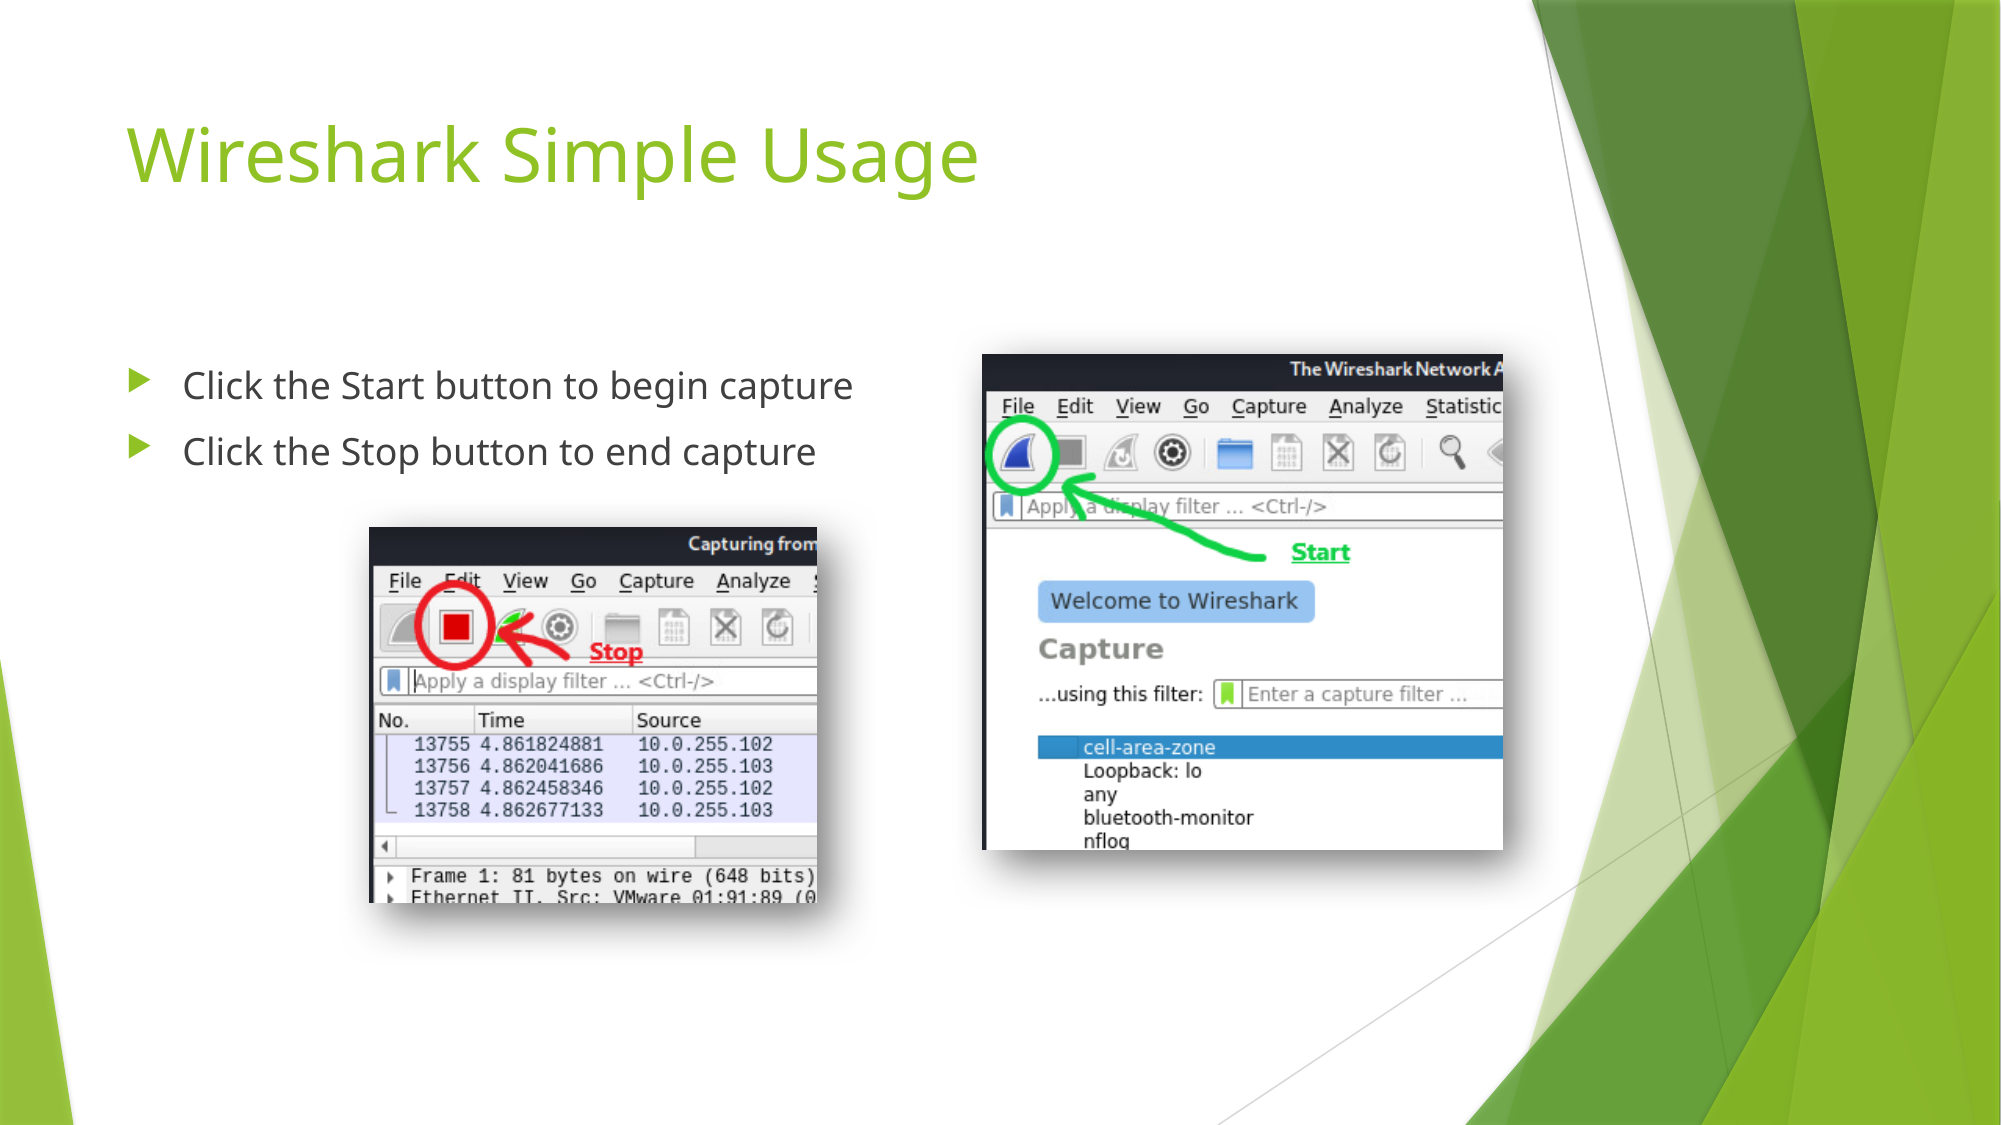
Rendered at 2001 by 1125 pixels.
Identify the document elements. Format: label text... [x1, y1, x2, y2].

list Click the Start button to begin capture Click the Stop button to end capture [111, 354, 1522, 992]
picture [981, 353, 1503, 851]
title Wireshark Simple Usage [111, 99, 1522, 317]
picture [368, 527, 817, 904]
